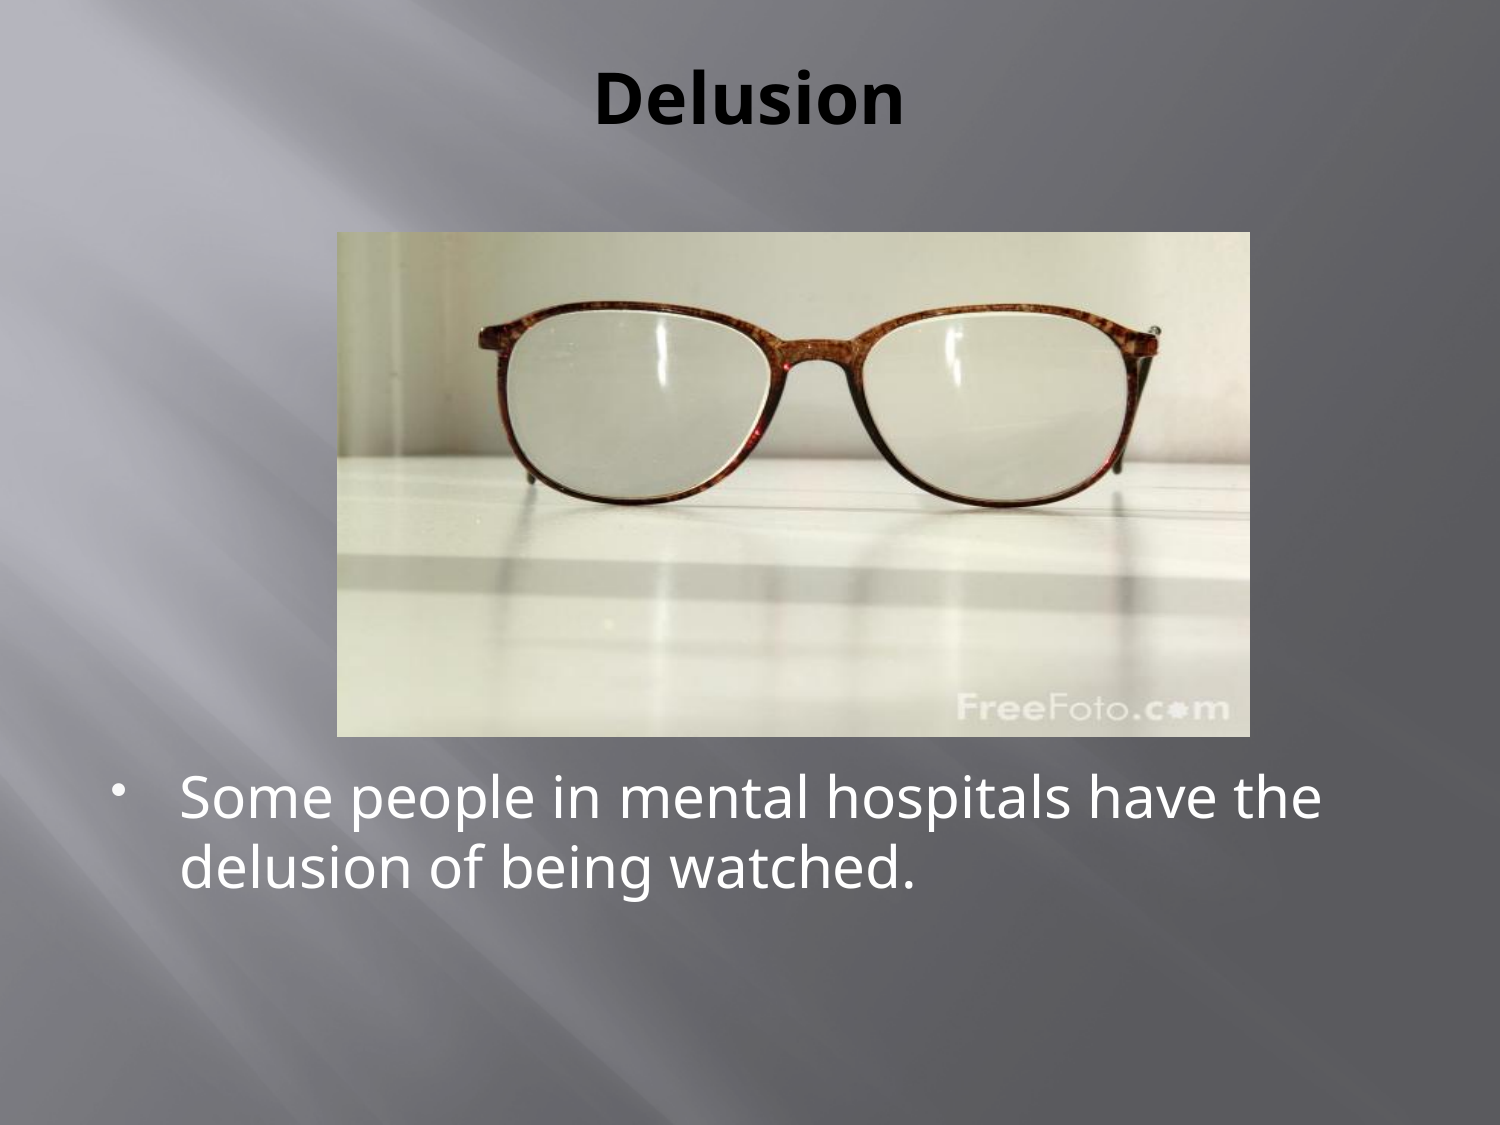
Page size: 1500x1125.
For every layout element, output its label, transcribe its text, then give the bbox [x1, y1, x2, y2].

title Delusion [75, 45, 1425, 233]
picture [337, 232, 1251, 737]
list Some people in mental hospitals have the delusion of being watched. [75, 262, 1425, 1035]
